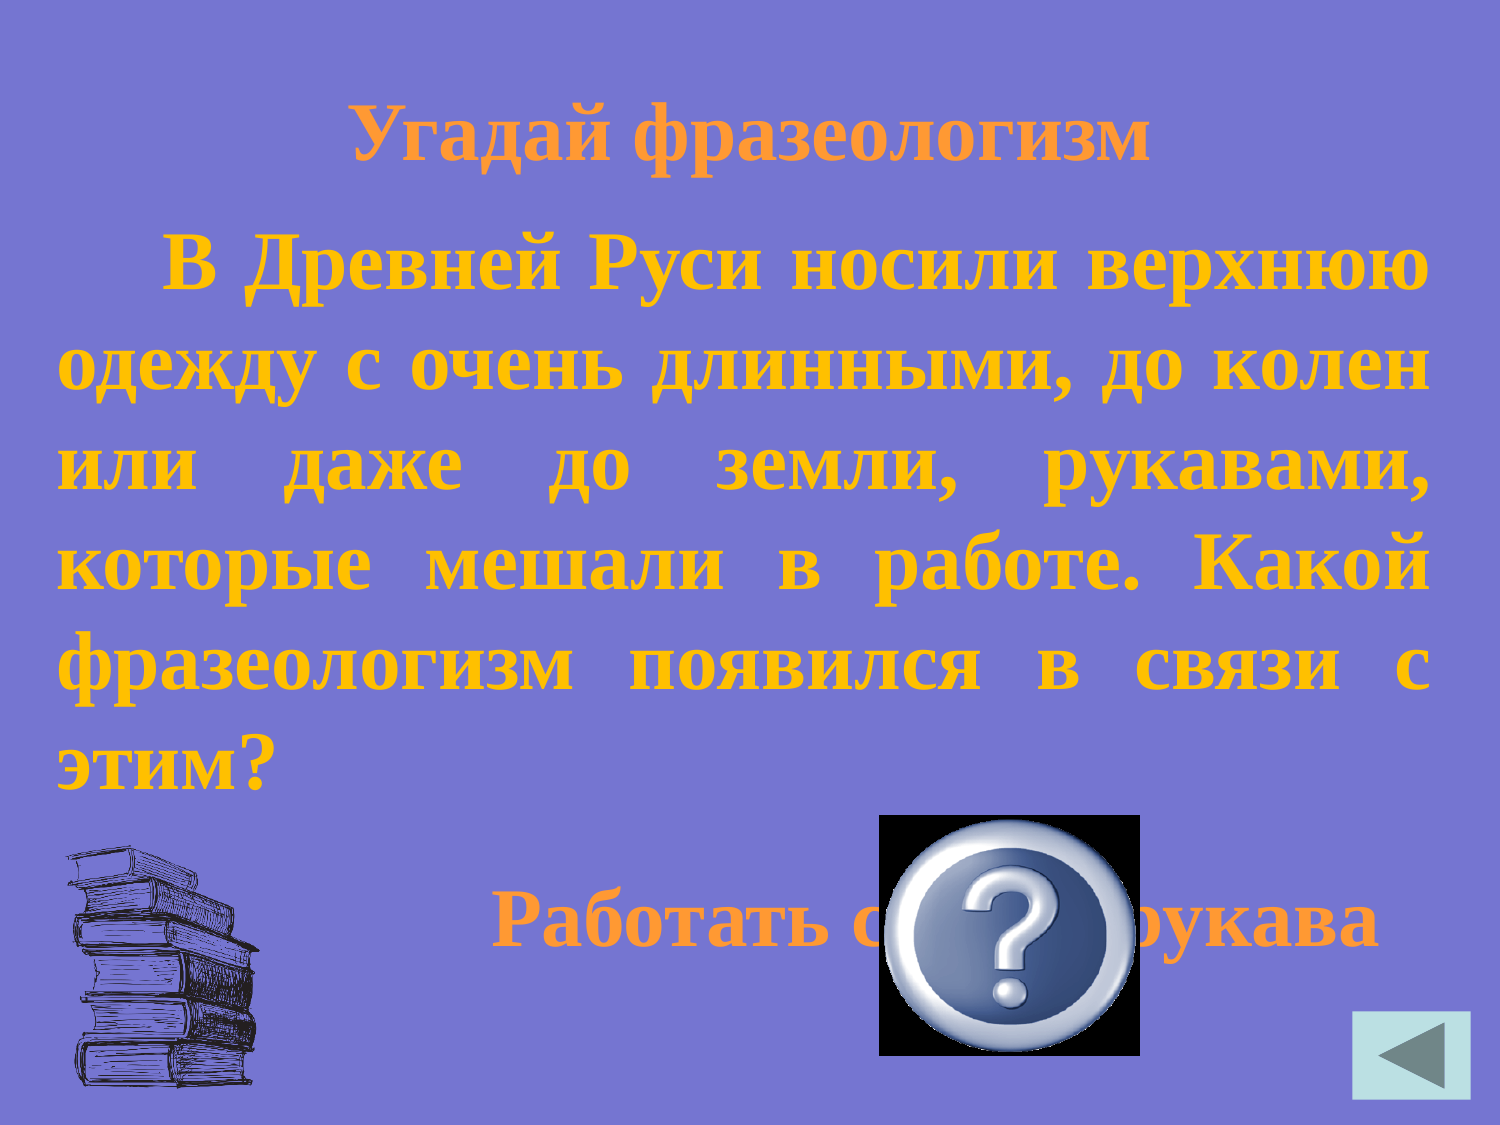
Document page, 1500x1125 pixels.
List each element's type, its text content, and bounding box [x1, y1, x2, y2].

text_box Угадай фразеологизм [0, 69, 1500, 185]
picture [879, 815, 1140, 1056]
picture [29, 833, 296, 1100]
text_box Работать спустя рукава [1143, 855, 1443, 971]
text_box Работать спустя рукава [476, 855, 874, 971]
text_box В Древней Руси носили верхнюю одежду с очень длинными, до колен или даже до земли, рукавами, которые мешали в работе. Какой фразеологизм появился в связи с этим? [41, 199, 1447, 814]
text_box [1352, 1011, 1471, 1100]
